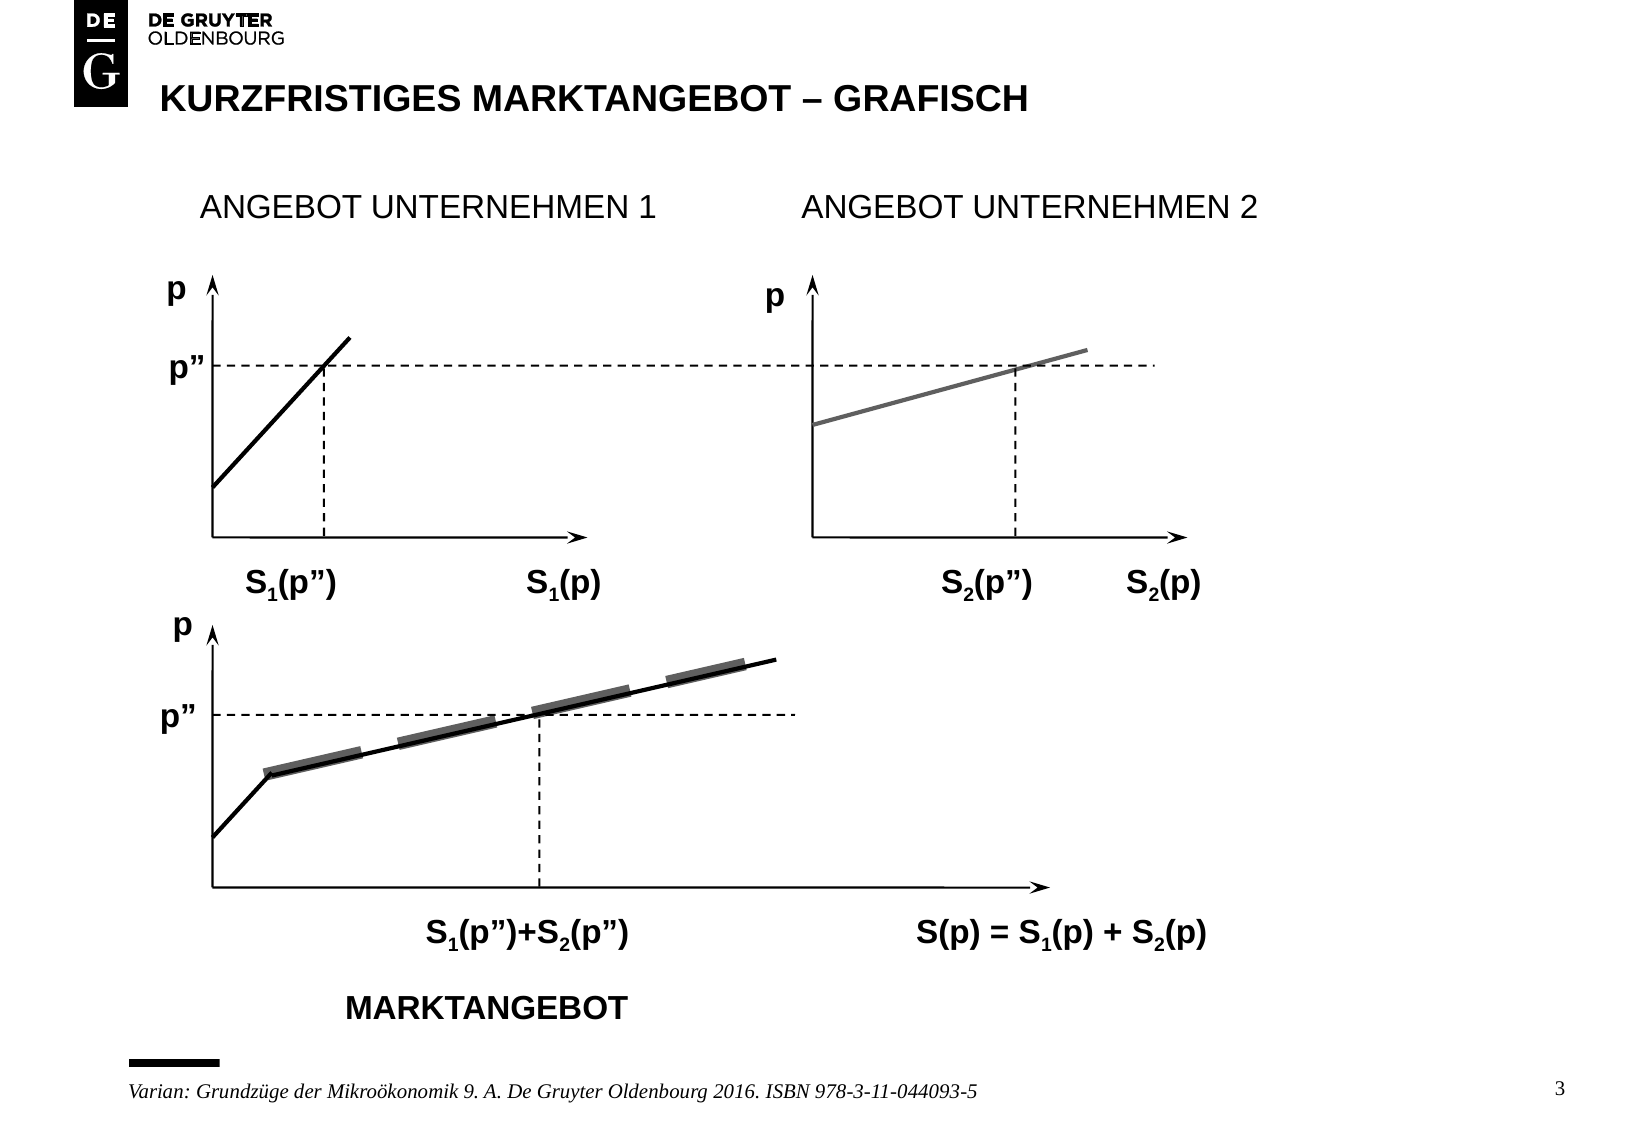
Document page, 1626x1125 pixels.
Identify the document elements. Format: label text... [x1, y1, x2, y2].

text_box ANGEBOT UNTERNEHMEN 2 [786, 178, 1275, 234]
text_box [1166, 531, 1188, 544]
text_box [1029, 881, 1051, 894]
text_box [209, 624, 219, 646]
title Kurzfristiges marktangebot – grafisch [159, 73, 1586, 127]
text_box S1(p”) [229, 552, 353, 613]
slide_number 3 [1554, 1074, 1614, 1104]
text_box [806, 274, 819, 296]
text_box p” [144, 686, 213, 742]
text_box p [151, 258, 210, 314]
text_box p [157, 594, 209, 650]
text_box p” [153, 337, 221, 393]
text_box [566, 531, 588, 544]
text_box p [749, 265, 801, 321]
text_box S2(p) [1111, 552, 1217, 613]
text_box [210, 274, 219, 296]
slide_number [128, 1077, 1539, 1108]
text_box S1(p) [511, 552, 617, 613]
text_box MARKTANGEBOT [329, 978, 644, 1034]
text_box S1(p”)+S2(p”) [410, 902, 645, 963]
text_box S2(p”) [925, 552, 1049, 613]
text_box ANGEBOT UNTERNEHMEN 1 [184, 178, 673, 234]
text_box S(p) = S1(p) + S2(p) [901, 902, 1223, 963]
